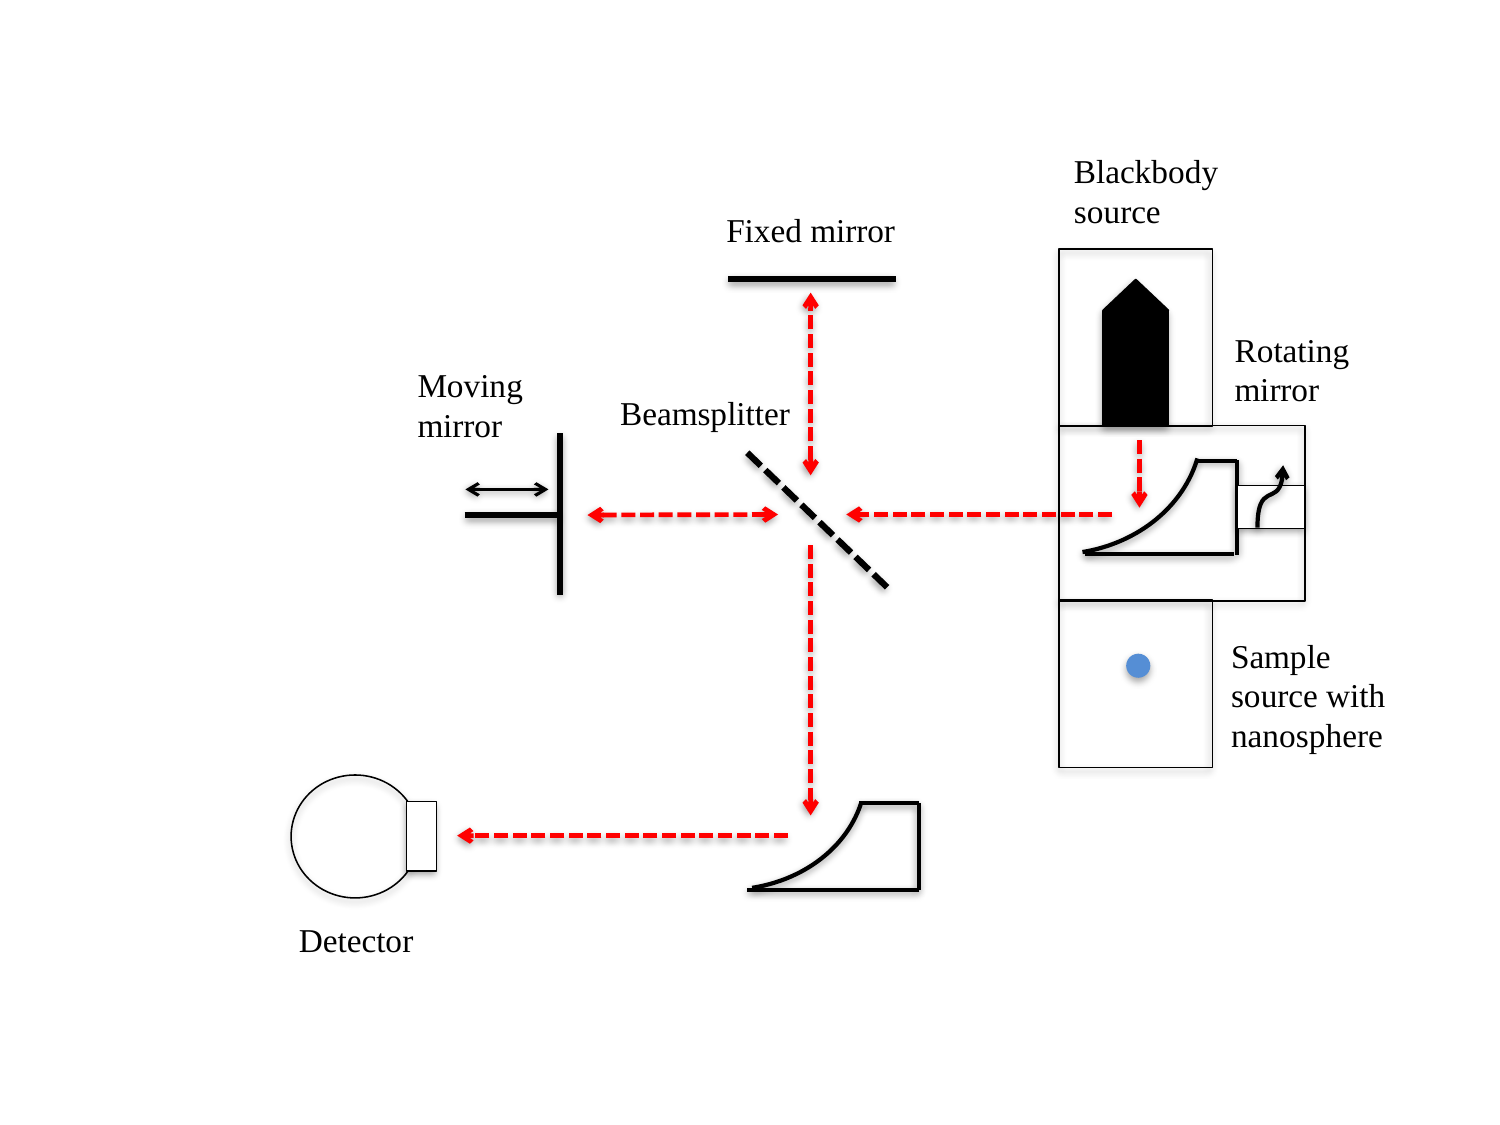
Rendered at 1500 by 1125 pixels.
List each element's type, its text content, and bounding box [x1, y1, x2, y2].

text_box [290, 774, 408, 899]
text_box [1242, 518, 1251, 529]
text_box [1242, 425, 1306, 484]
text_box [907, 299, 1238, 556]
text_box Fixed mirror [697, 201, 924, 257]
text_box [1238, 483, 1302, 510]
text_box Detector [243, 911, 470, 967]
text_box Moving mirror [402, 356, 560, 452]
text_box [747, 452, 892, 592]
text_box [1058, 248, 1213, 298]
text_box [464, 432, 560, 595]
text_box Rotating mirror [1242, 321, 1446, 416]
text_box Blackbody source [1059, 143, 1258, 238]
text_box [406, 801, 437, 872]
text_box [1264, 485, 1306, 529]
text_box [1126, 653, 1151, 678]
text_box Beamsplitter [592, 384, 804, 440]
text_box [1058, 535, 1306, 602]
text_box [1058, 609, 1213, 768]
text_box Sample source with nanosphere [1216, 627, 1415, 762]
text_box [587, 654, 919, 891]
